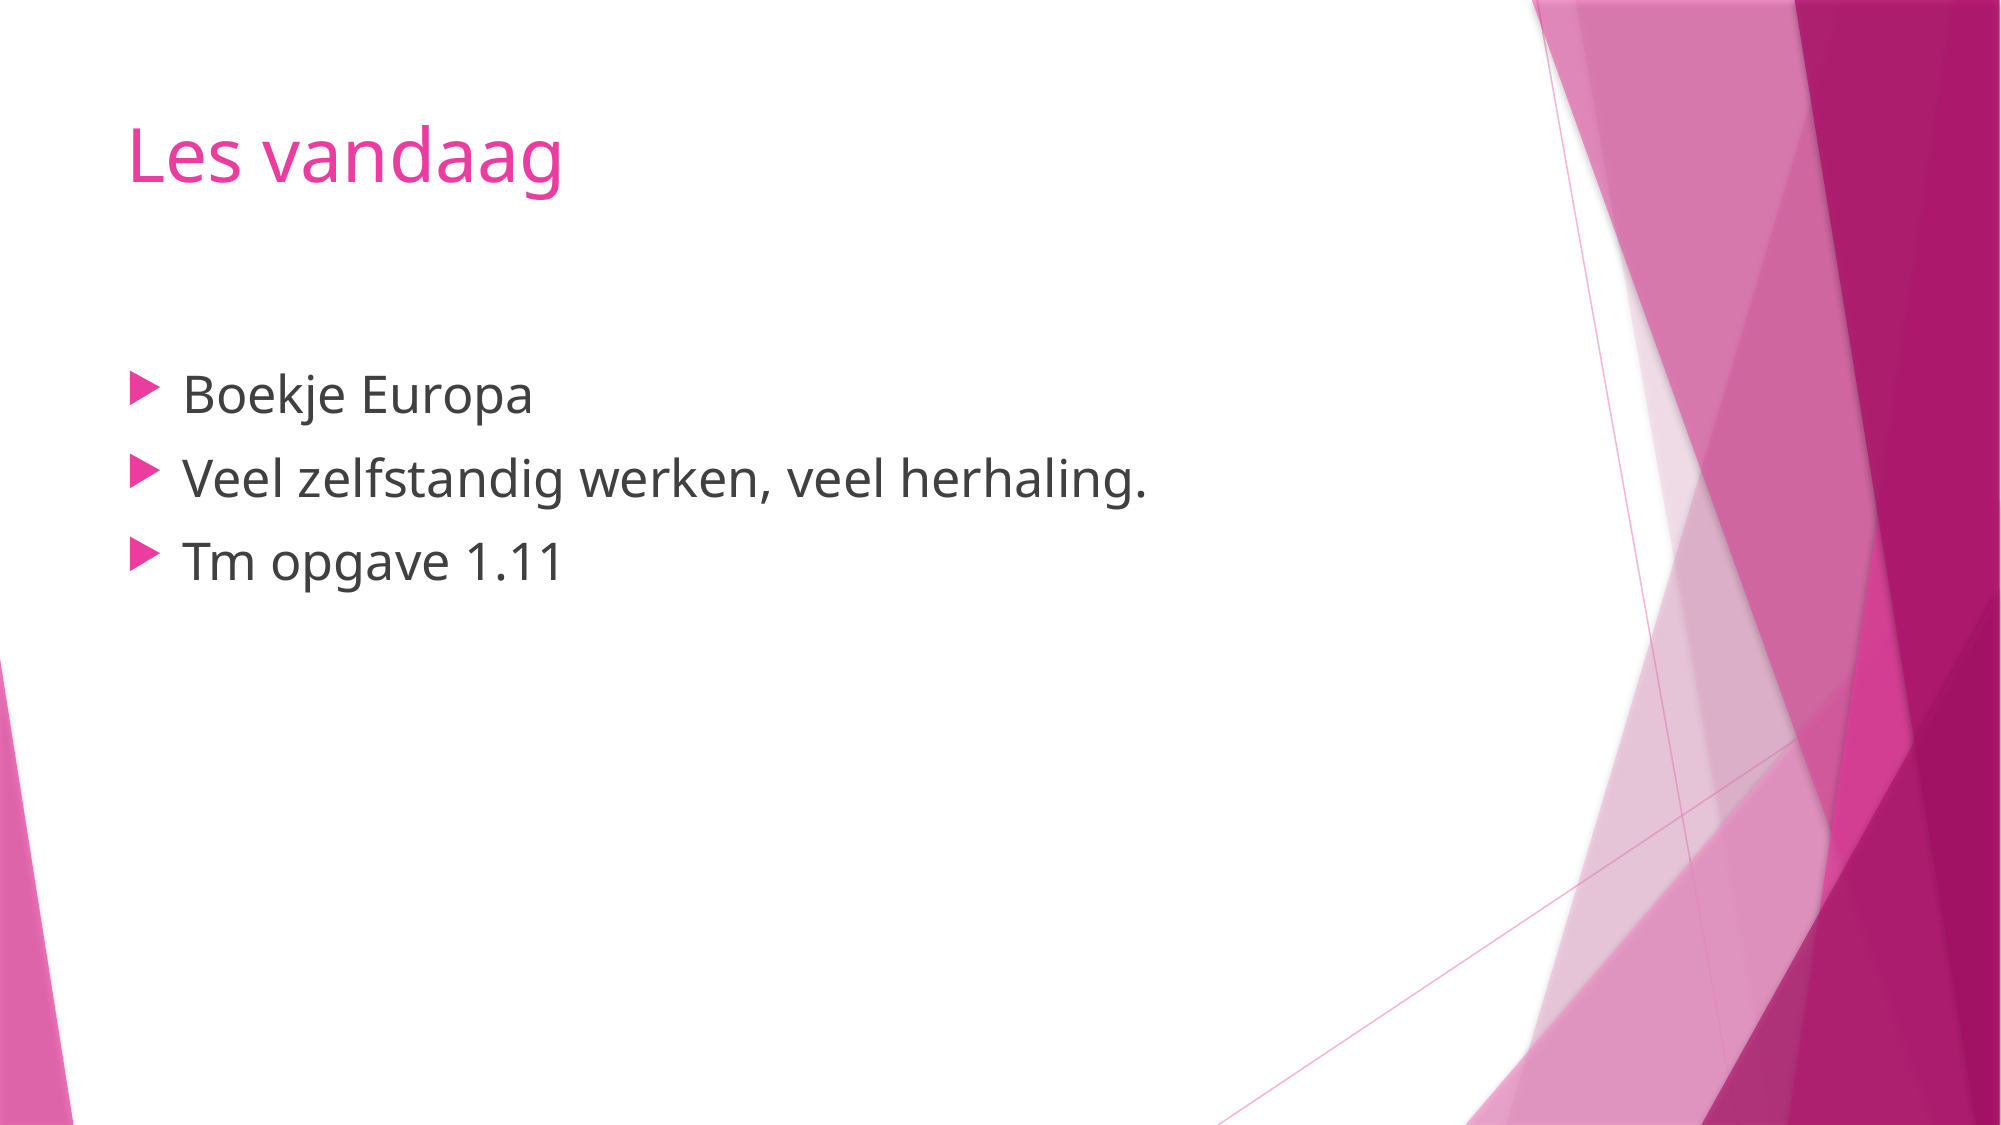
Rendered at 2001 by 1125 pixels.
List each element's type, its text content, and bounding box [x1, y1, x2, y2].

list Boekje Europa Veel zelfstandig werken, veel herhaling. Tm opgave 1.11 [111, 354, 1522, 992]
title Les vandaag [111, 99, 1522, 317]
